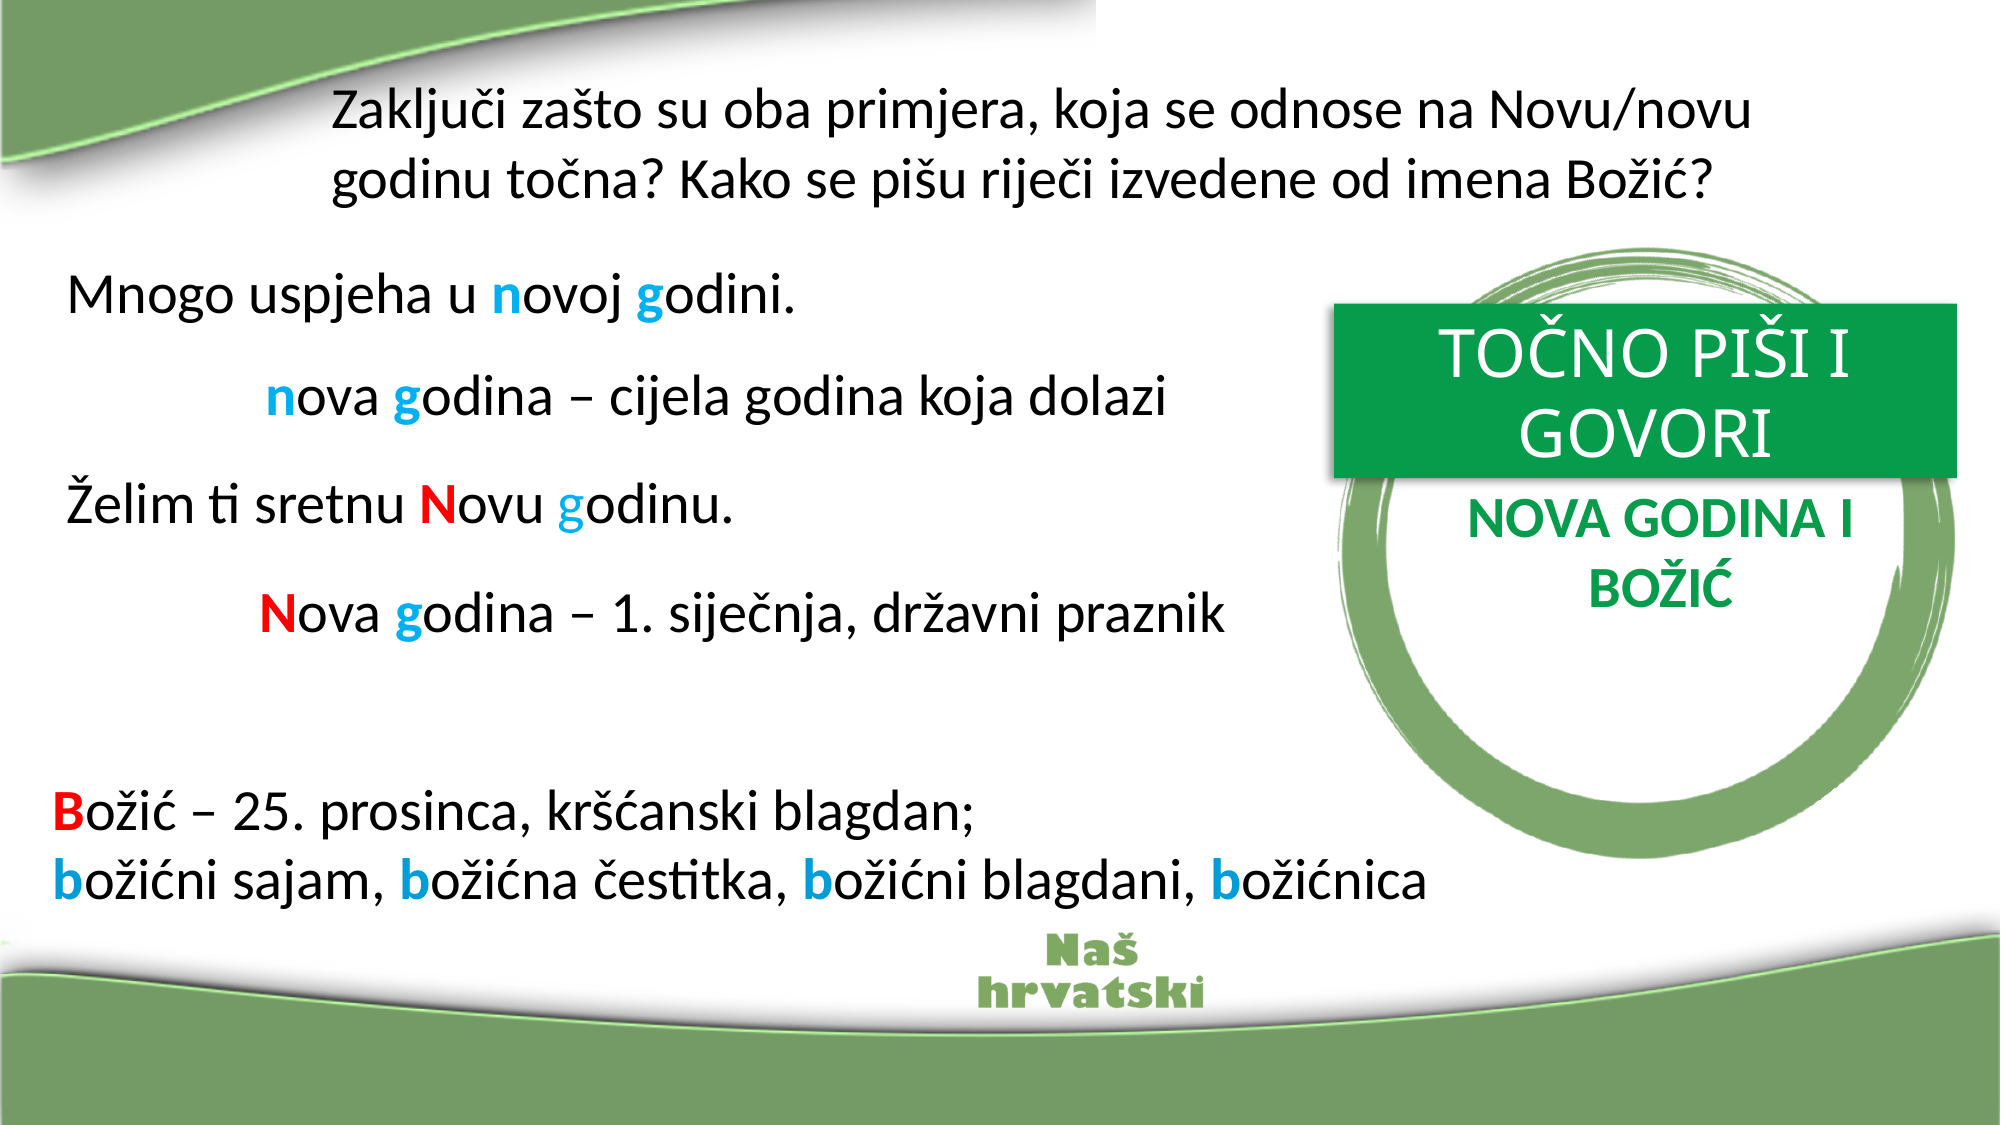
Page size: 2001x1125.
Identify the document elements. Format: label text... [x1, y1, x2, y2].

picture [1338, 246, 1953, 853]
text_box TOČNO PIŠI I GOVORI [1334, 303, 1338, 479]
text_box TOČNO PIŠI I GOVORI [1953, 303, 1957, 479]
picture [902, 27, 1248, 1125]
text_box Mnogo uspjeha u novoj godini. Želim ti sretnu Novu godinu. [52, 247, 430, 543]
text_box Nova godina – 1. siječnja, državni praznik [1098, 566, 1242, 652]
text_box nova godina – cijela godina koja dolazi [601, 350, 902, 435]
text_box nova godina – cijela godina koja dolazi [1098, 350, 1196, 435]
text_box Mnogo uspjeha u novoj godini. Želim ti sretnu Novu godinu. [601, 247, 902, 350]
text_box Božić – 25. prosinca, kršćanski blagdan; božićni sajam, božićna čestitka, božićni blagdani, božićnica [1098, 764, 1577, 919]
text_box Zaključi zašto su oba primjera, koja se odnose na Novu/novu godinu točna? Kako se pišu riječi izvedene od imena Božić? [316, 62, 430, 218]
text_box Zaključi zašto su oba primjera, koja se odnose na Novu/novu godinu točna? Kako se pišu riječi izvedene od imena Božić? [601, 62, 902, 218]
text_box Zaključi zašto su oba primjera, koja se odnose na Novu/novu godinu točna? Kako se pišu riječi izvedene od imena Božić? [1098, 62, 1788, 218]
text_box Nova godina – 1. siječnja, državni praznik [244, 566, 902, 652]
text_box Božić – 25. prosinca, kršćanski blagdan; božićni sajam, božićna čestitka, božićni blagdani, božićnica [38, 764, 902, 919]
text_box nova godina – cijela godina koja dolazi [250, 350, 430, 435]
text_box Mnogo uspjeha u novoj godini. Želim ti sretnu Novu godinu. [601, 435, 902, 543]
picture [430, 0, 601, 601]
